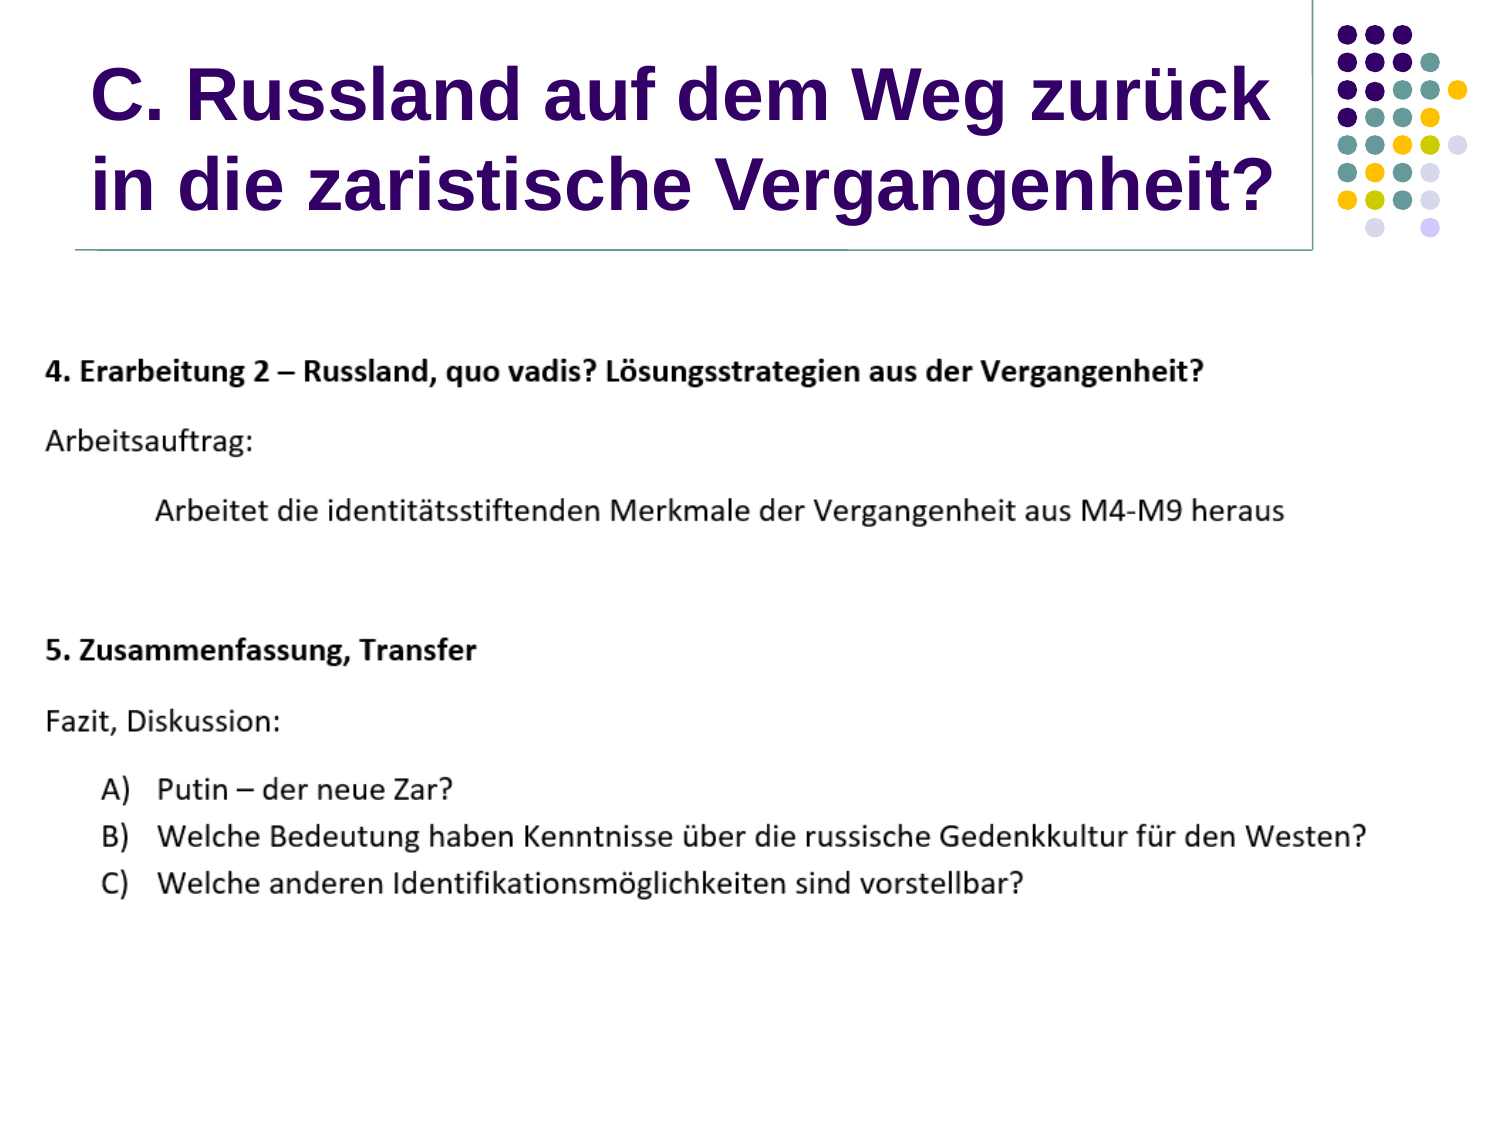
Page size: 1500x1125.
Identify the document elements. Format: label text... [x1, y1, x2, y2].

title C. Russland auf dem Weg zurück in die zaristische Vergangenheit? [74, 19, 1313, 233]
picture [0, 322, 1495, 966]
